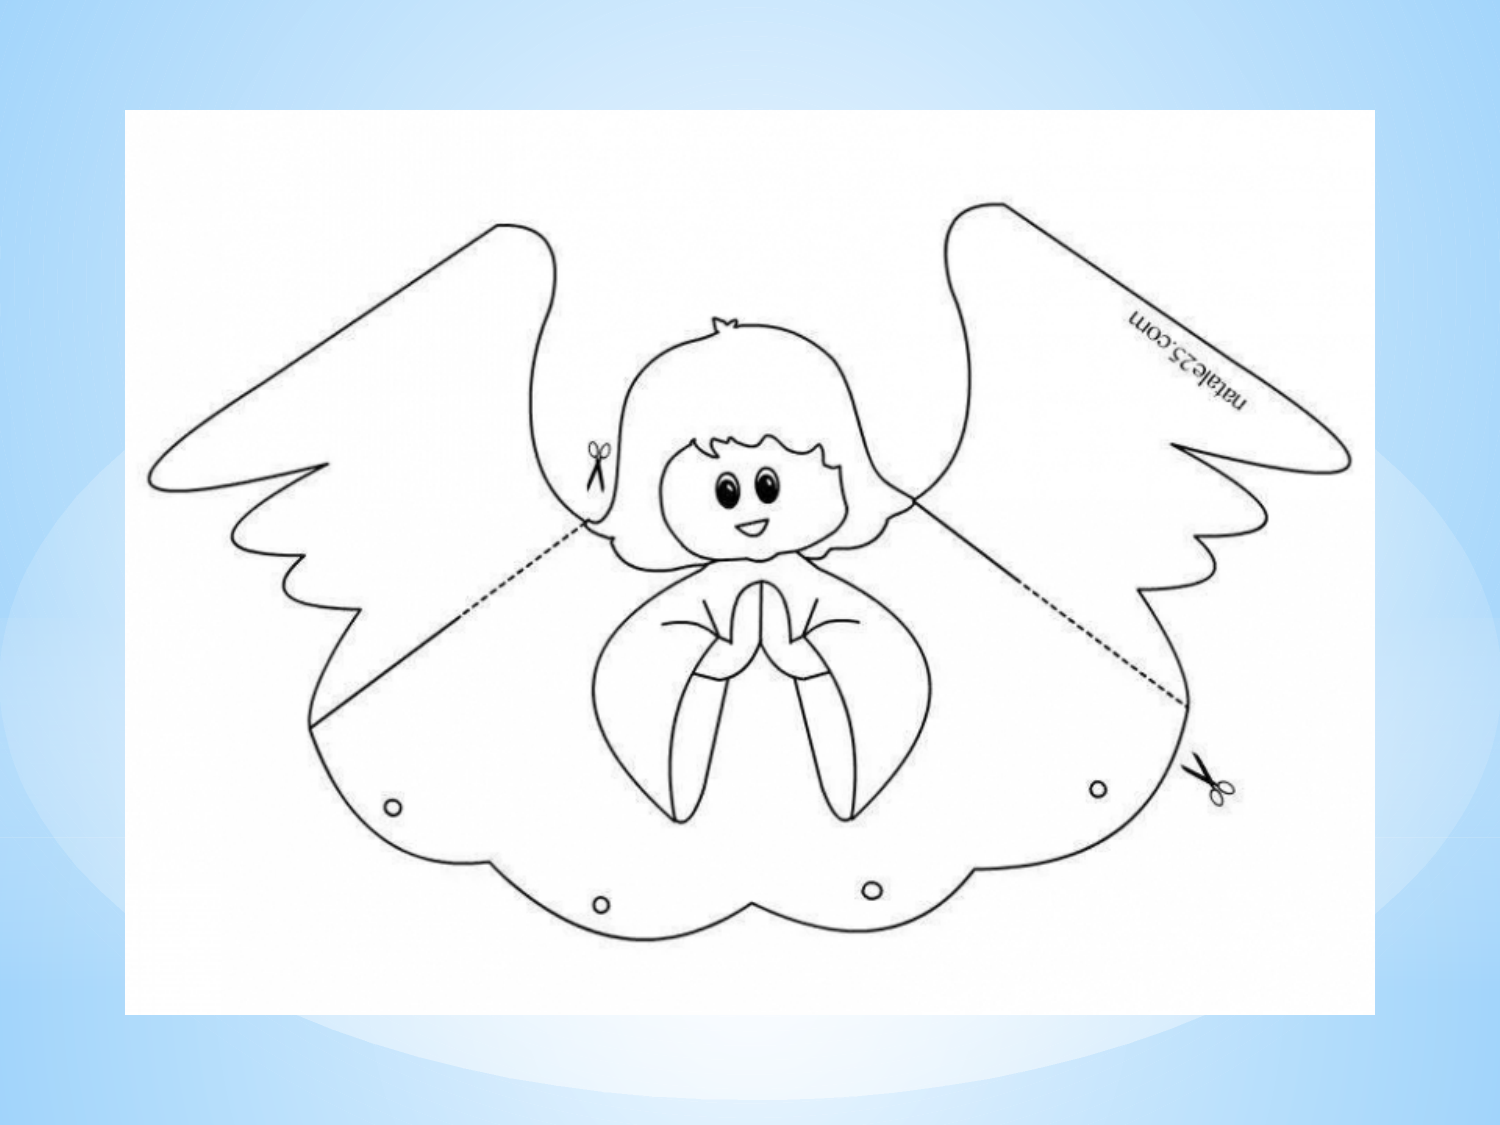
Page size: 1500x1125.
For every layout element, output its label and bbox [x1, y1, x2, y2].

picture [124, 109, 1376, 1016]
